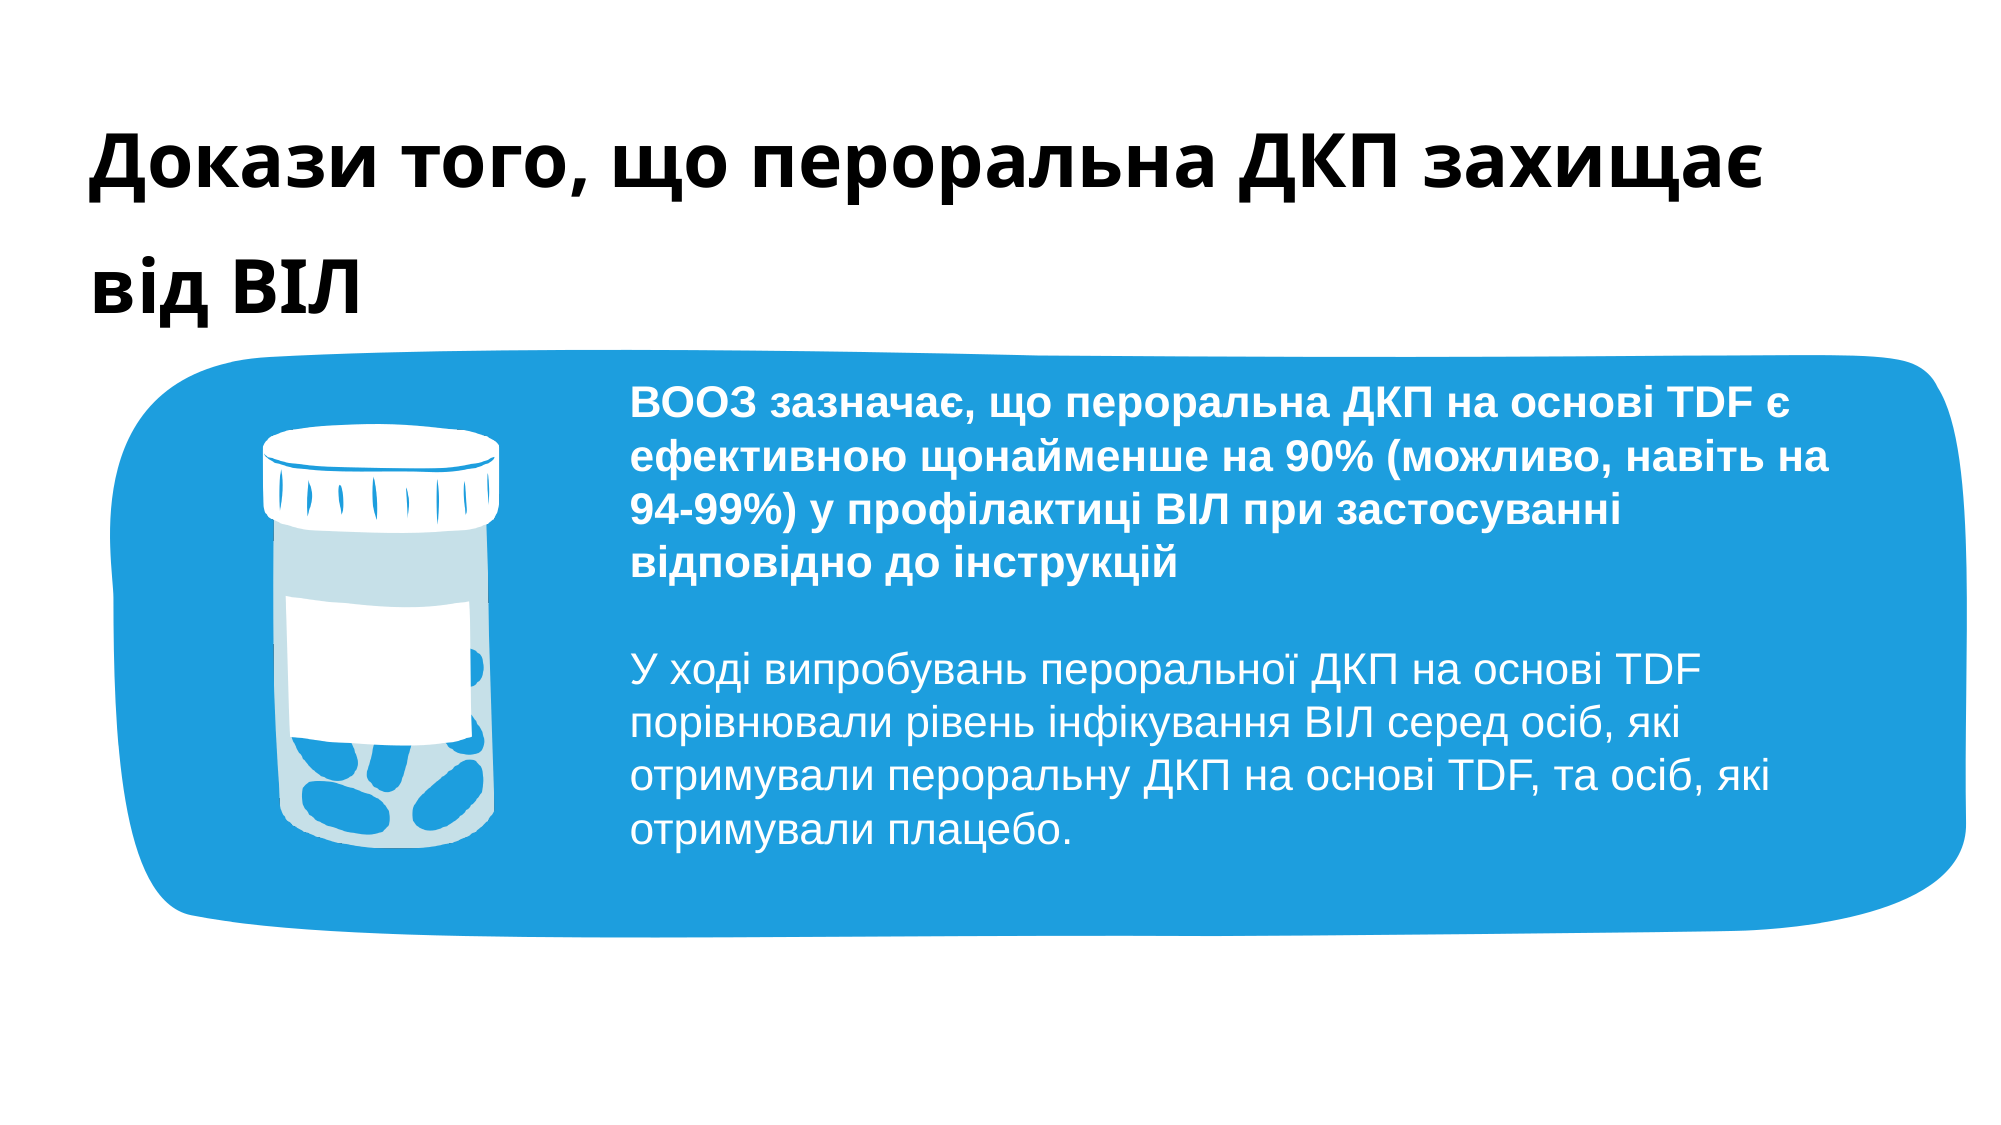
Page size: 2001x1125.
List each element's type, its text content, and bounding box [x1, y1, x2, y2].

text_box [73, 342, 1979, 948]
text_box ВООЗ зазначає, що пероральна ДКП на основі TDF є ефективною щонайменше на 90% (можливо, навіть на 94-99%) у профілактиці ВІЛ при застосуванні відповідно до інструкцій У ході випробувань пероральної ДКП на основі TDF порівнювали рівень інфікування ВІЛ серед осіб, які отримували пероральну ДКП на основі TDF, та осіб, які отримували плацебо. [629, 373, 1849, 854]
text_box Докази того, що пероральна ДКП захищає від ВІЛ [89, 76, 1785, 329]
text_box [262, 424, 500, 850]
